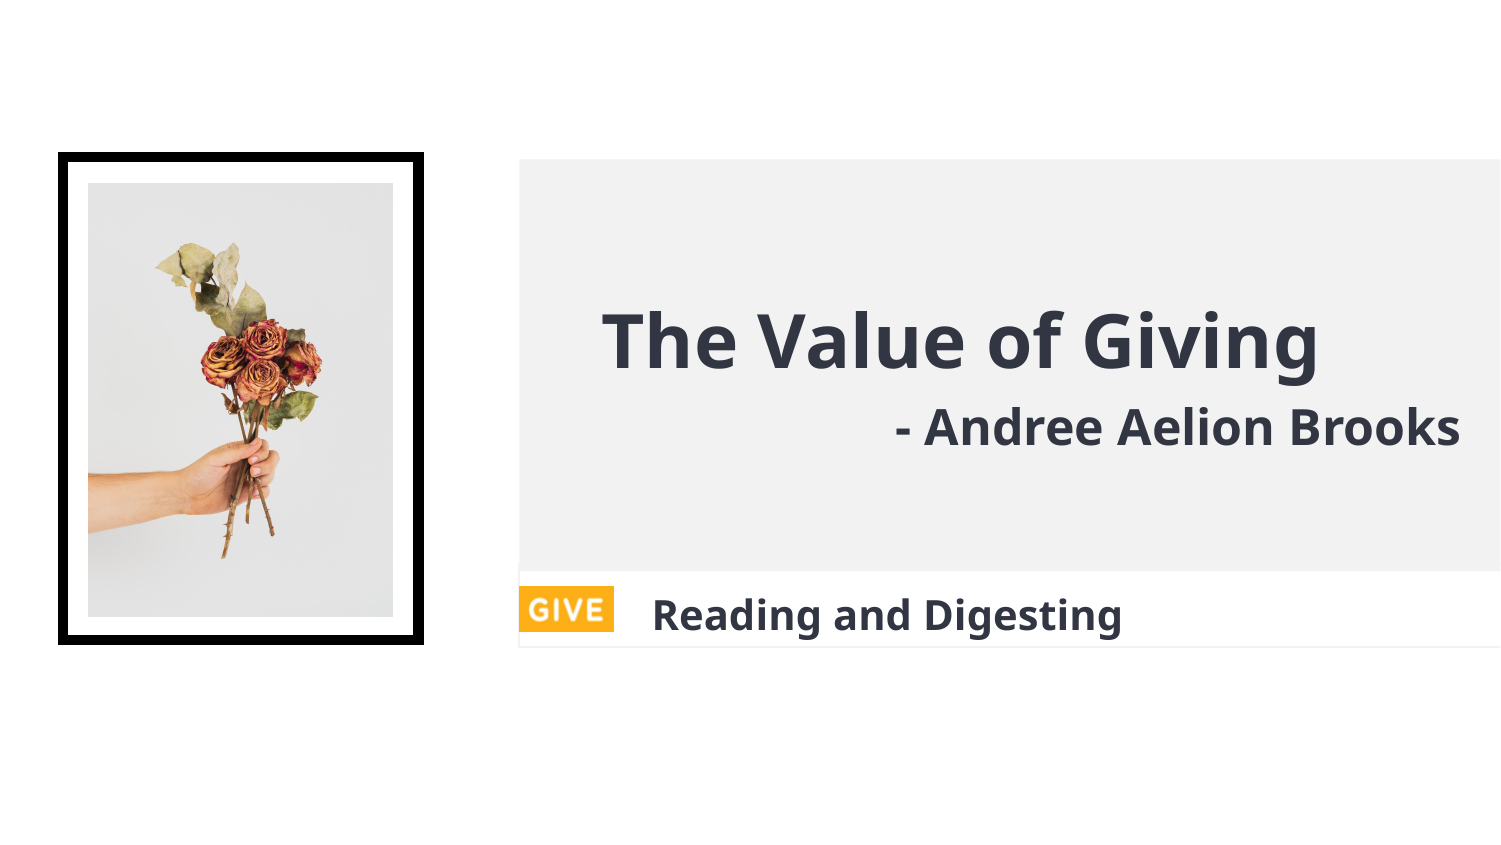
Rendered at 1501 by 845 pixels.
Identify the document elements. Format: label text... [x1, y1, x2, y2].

picture [519, 586, 614, 632]
text_box [518, 563, 1501, 648]
text_box Reading and Digesting [636, 571, 1139, 647]
text_box [62, 156, 420, 641]
picture [88, 183, 393, 617]
text_box The Value of Giving - Andree Aelion Brooks [586, 267, 1477, 463]
text_box [518, 158, 1501, 563]
